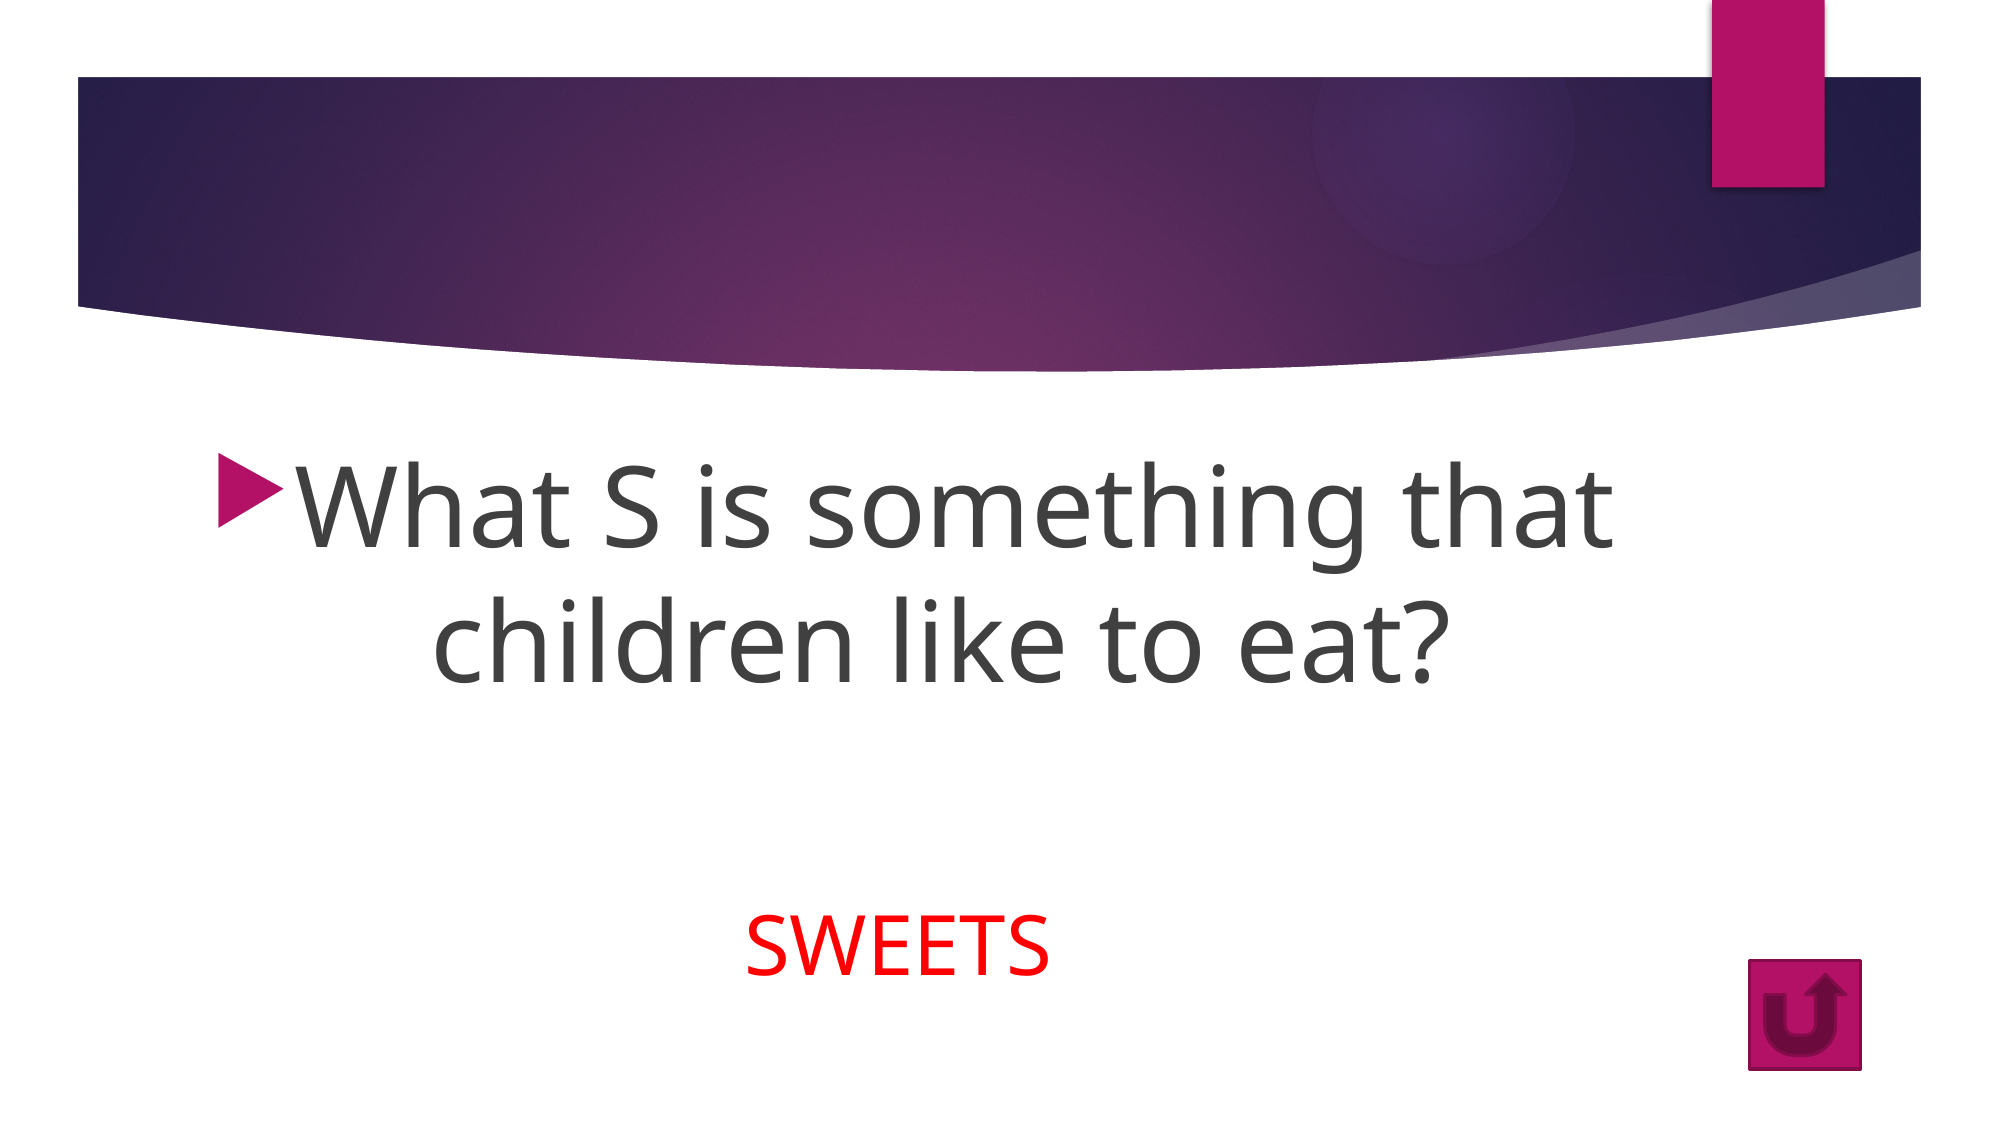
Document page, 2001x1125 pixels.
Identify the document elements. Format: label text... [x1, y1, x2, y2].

text_box [1748, 959, 1862, 1071]
list What S is something that children like to eat? [189, 427, 1638, 988]
text_box SWEETS [729, 884, 1204, 1000]
